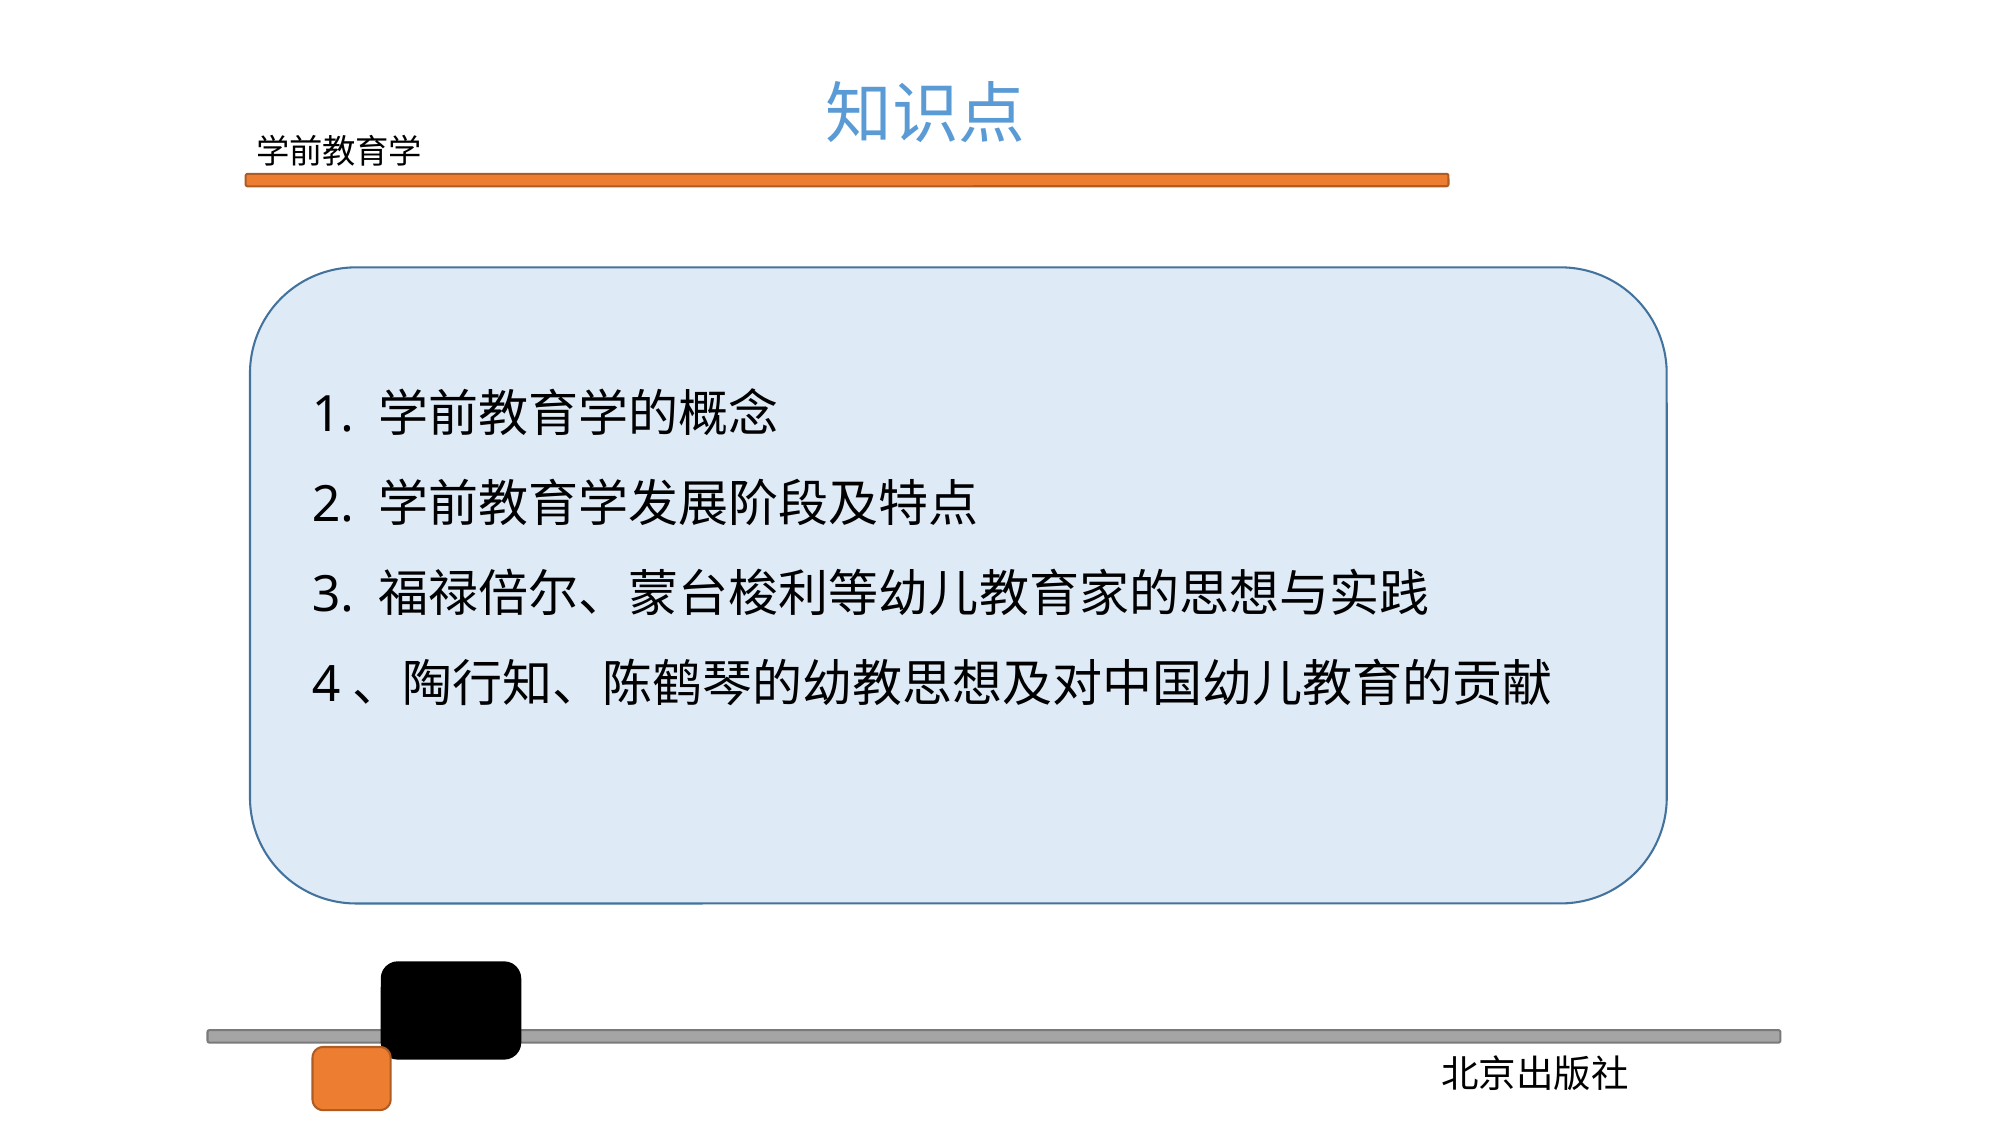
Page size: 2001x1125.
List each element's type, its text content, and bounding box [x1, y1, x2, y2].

text_box [248, 266, 1668, 905]
text_box 知识点 [810, 63, 1041, 158]
text_box 1. 学前教育学的概念 2. 学前教育学发展阶段及特点 3. 福禄倍尔、蒙台梭利等幼儿教育家的思想与实践 4、陶行知、陈鹤琴的幼教思想及对中国幼儿教育的贡献 [297, 344, 1885, 719]
